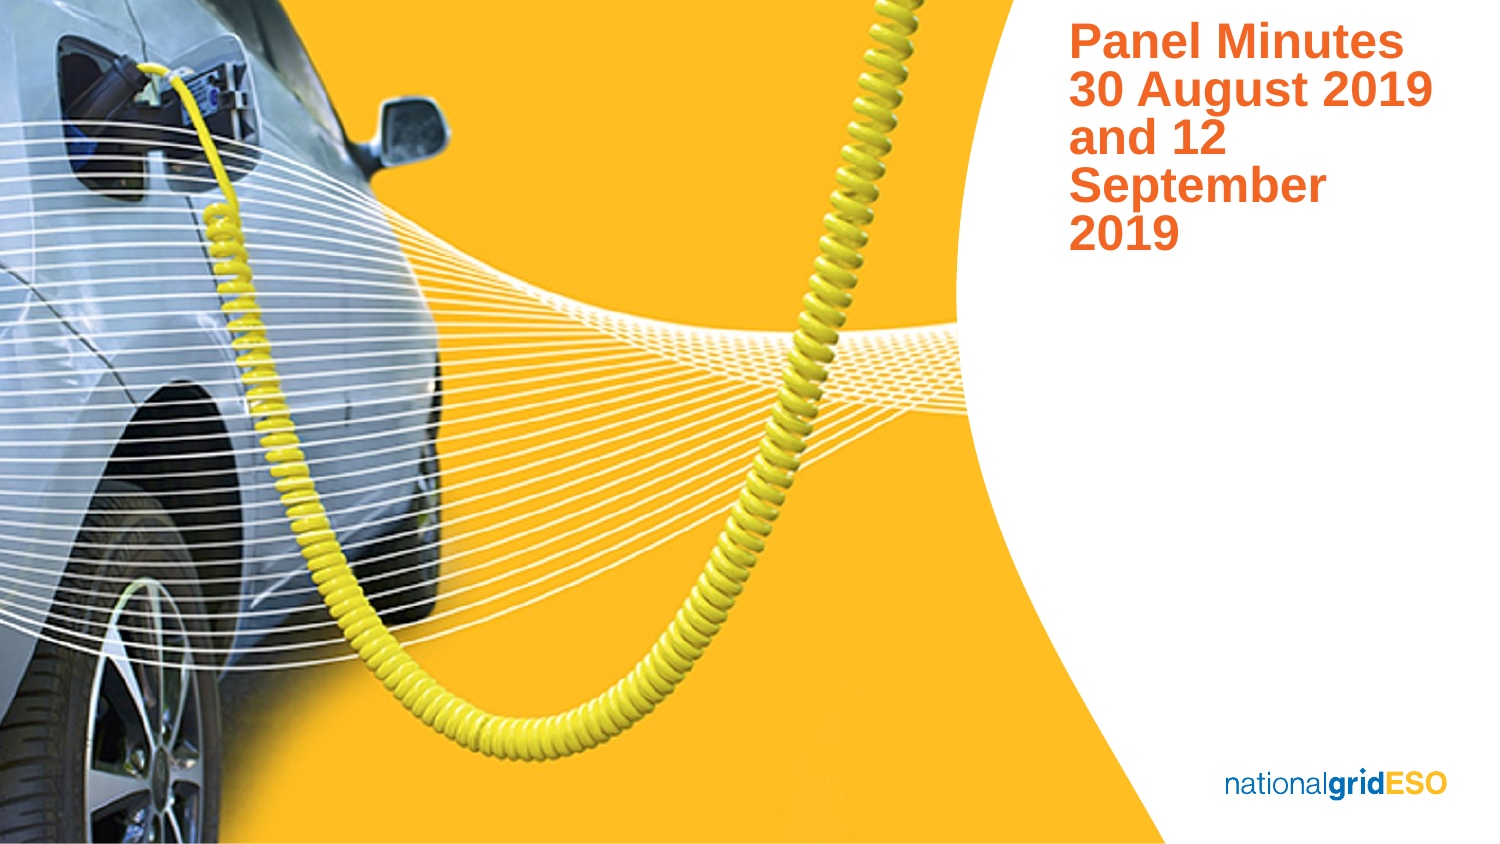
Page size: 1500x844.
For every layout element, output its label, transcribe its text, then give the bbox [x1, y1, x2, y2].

text_box Panel Minutes 30 August 2019 and 12 September 2019 [1170, 20, 1436, 162]
picture [0, 0, 1166, 844]
